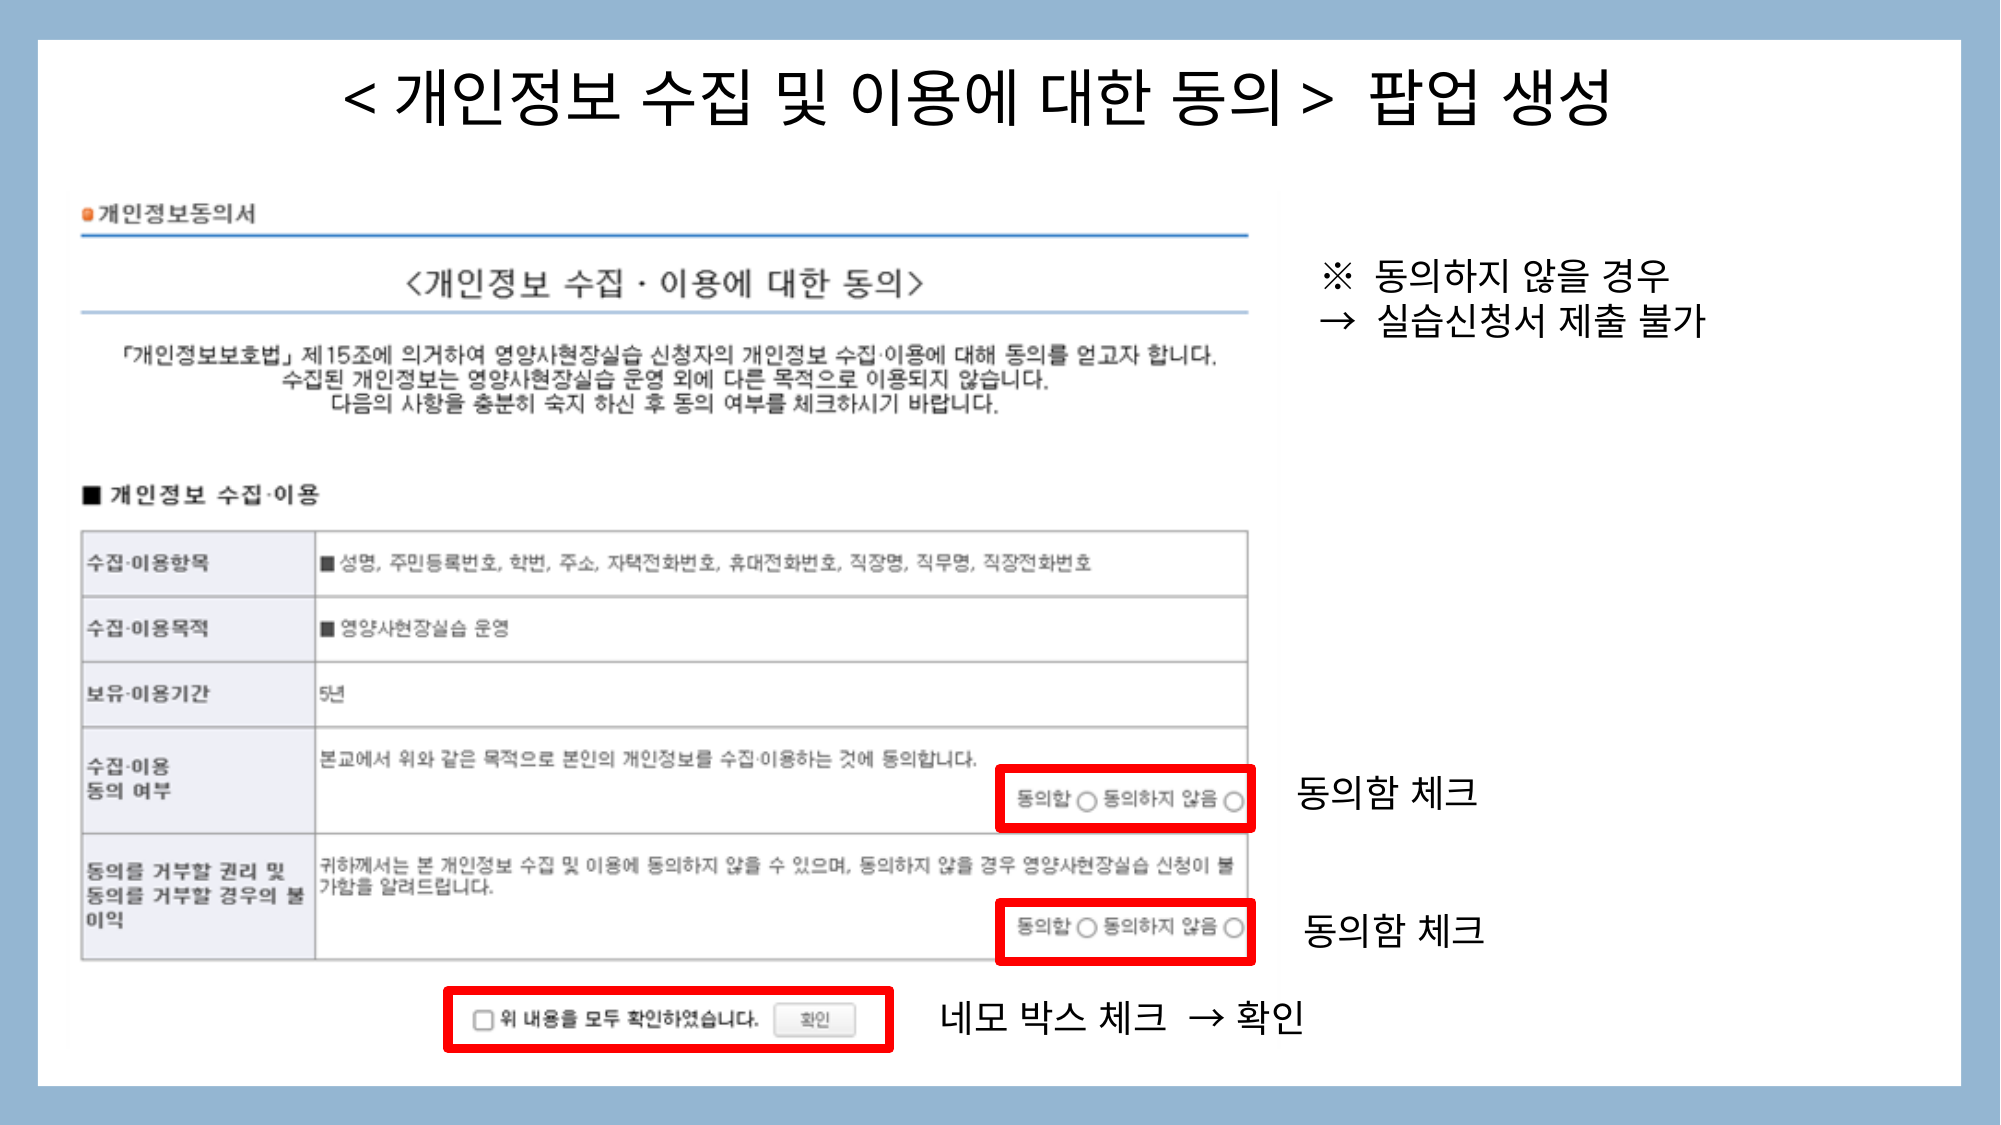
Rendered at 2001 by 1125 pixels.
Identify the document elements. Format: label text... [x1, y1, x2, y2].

text_box 동의함 체크 [1292, 762, 1505, 823]
text_box ※ 동의하지 않을 경우 → 실습신청서 제출 불가 [1304, 245, 1723, 351]
text_box <개인정보 수집 및 이용에 대한 동의> 팝업 생성 [22, 51, 1936, 141]
picture [64, 191, 1287, 1049]
text_box 네모 박스 체크 → 확인 [1291, 987, 1321, 1048]
text_box 동의함 체크 [1292, 900, 1512, 961]
